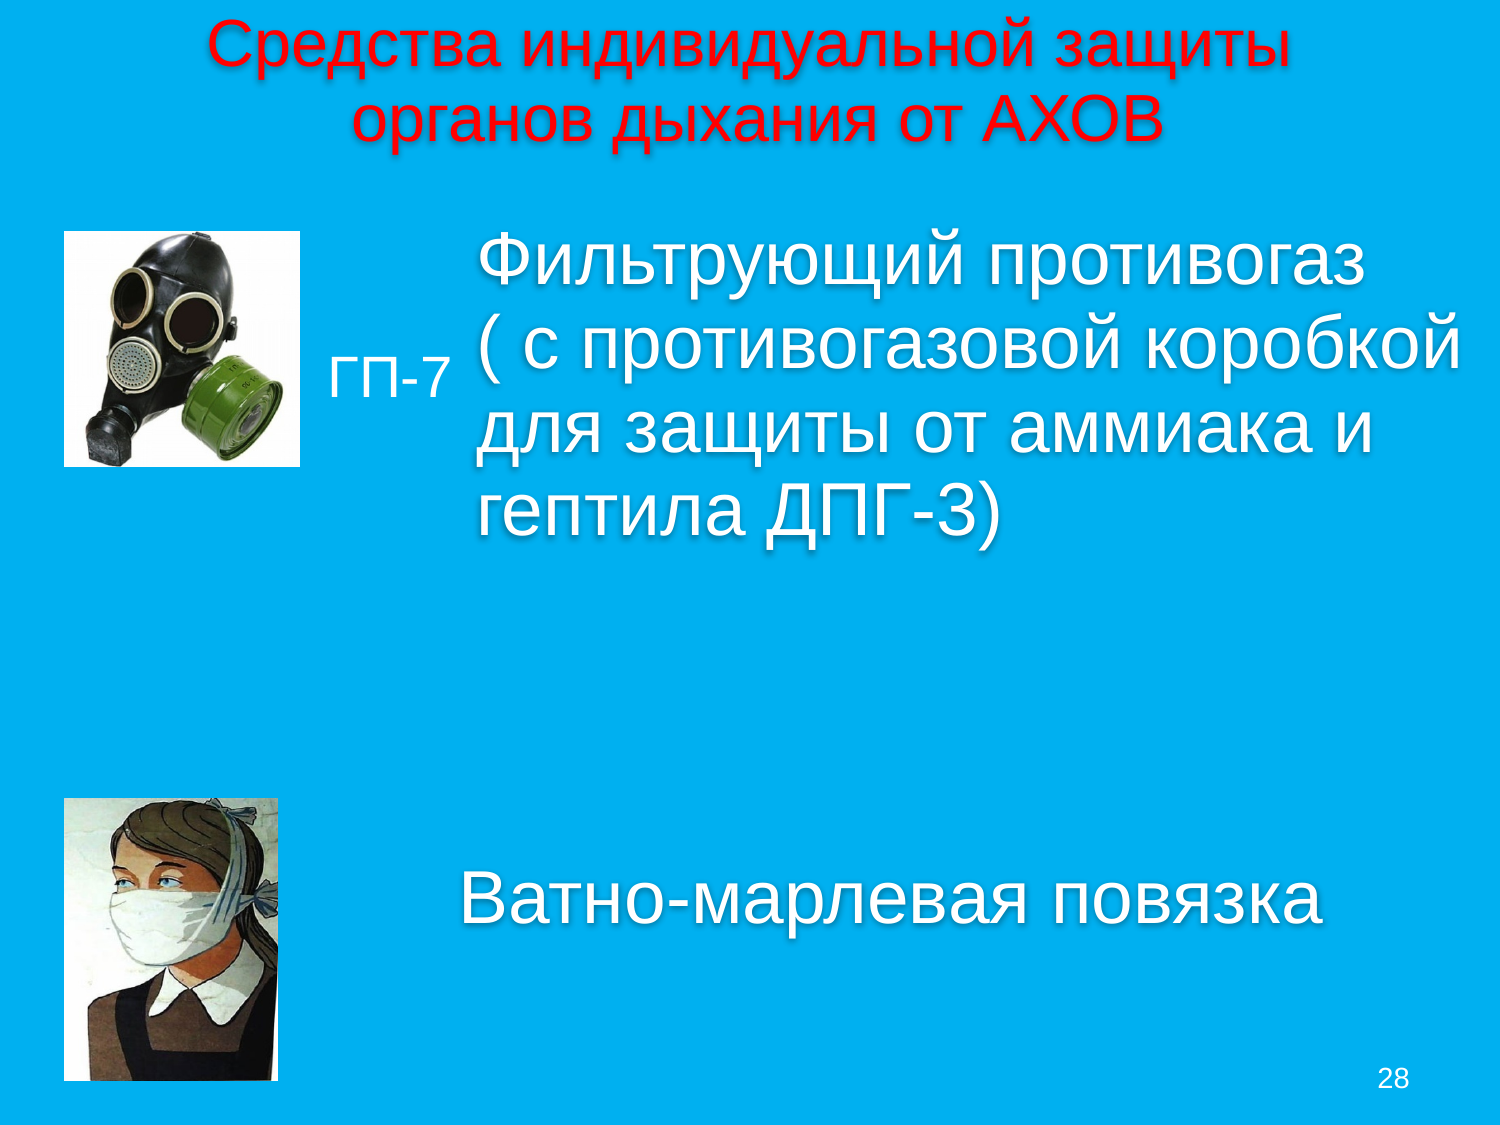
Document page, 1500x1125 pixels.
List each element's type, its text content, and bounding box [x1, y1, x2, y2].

picture [65, 232, 299, 466]
text_box Фильтрующий противогаз ( с противогазовой коробкой для защиты от аммиака и гептила ДПГ-3) [442, 195, 1500, 576]
text_box ГП-7 [312, 337, 550, 418]
text_box Ватно-марлевая повязка [430, 762, 1405, 1034]
picture [65, 799, 277, 1080]
text_box Средства индивидуальной защиты органов дыхания от АХОВ [0, 0, 1500, 164]
slide_number 28 [1074, 1024, 1425, 1103]
